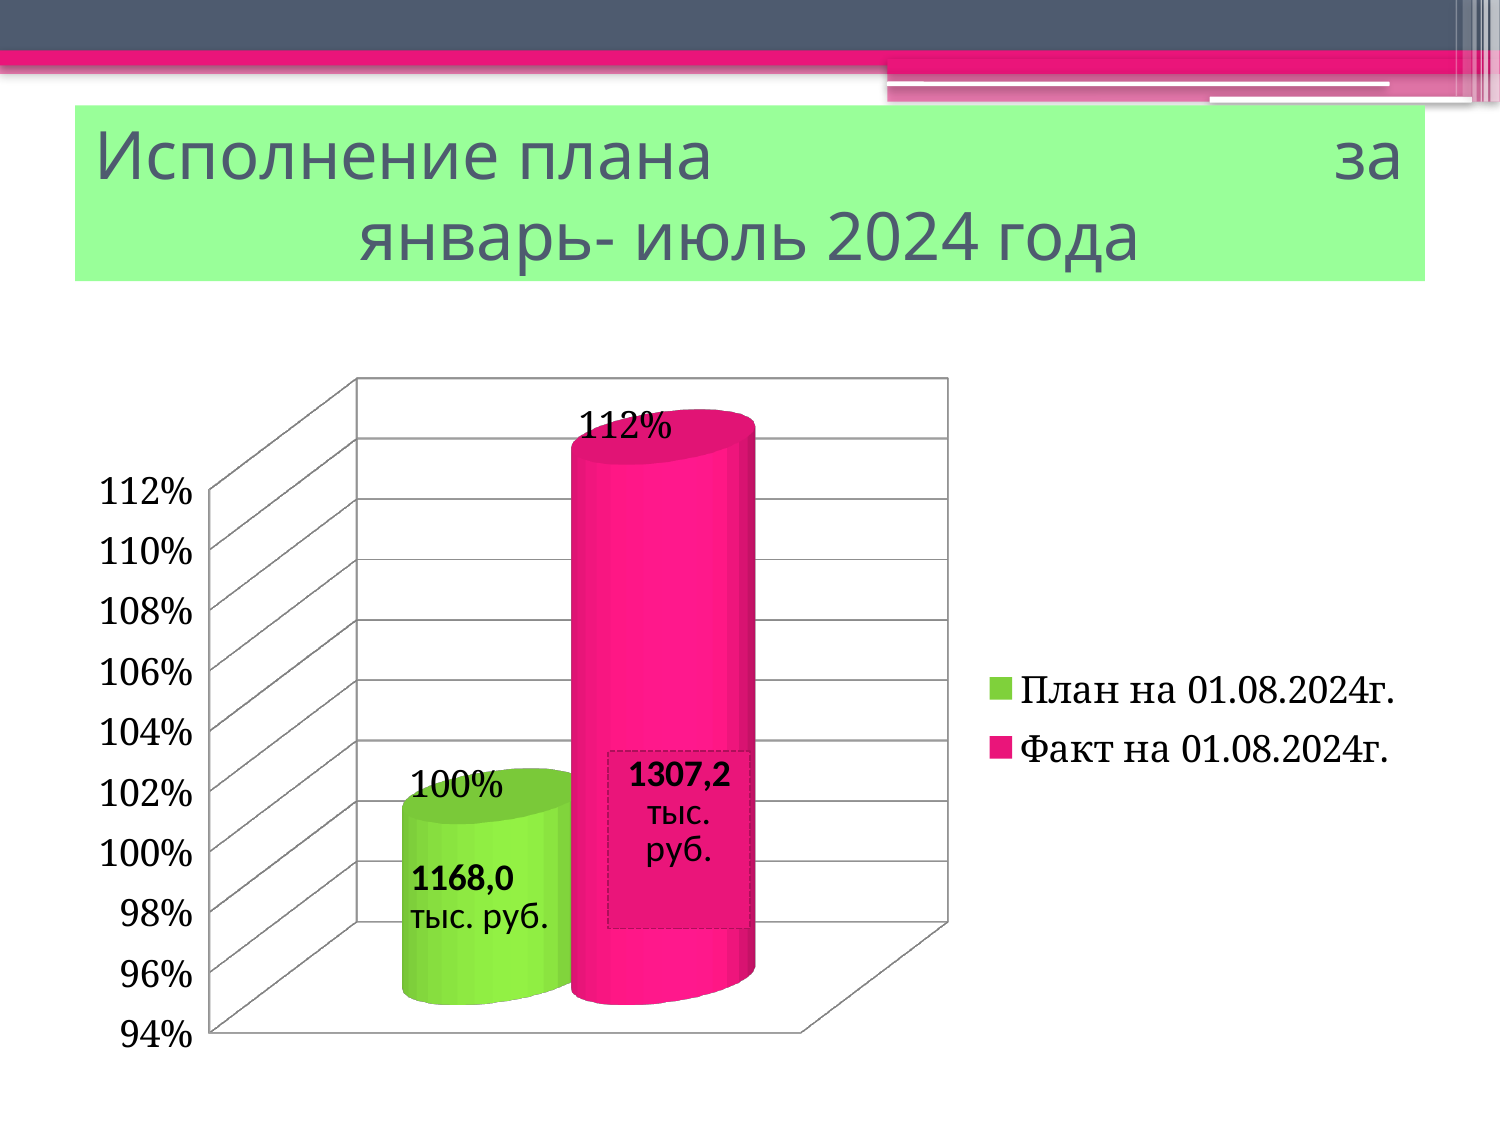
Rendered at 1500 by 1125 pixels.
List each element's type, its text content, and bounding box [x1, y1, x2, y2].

title Исполнение плана за январь- июль 2024 года [75, 105, 1425, 282]
chart [70, 362, 1421, 1073]
